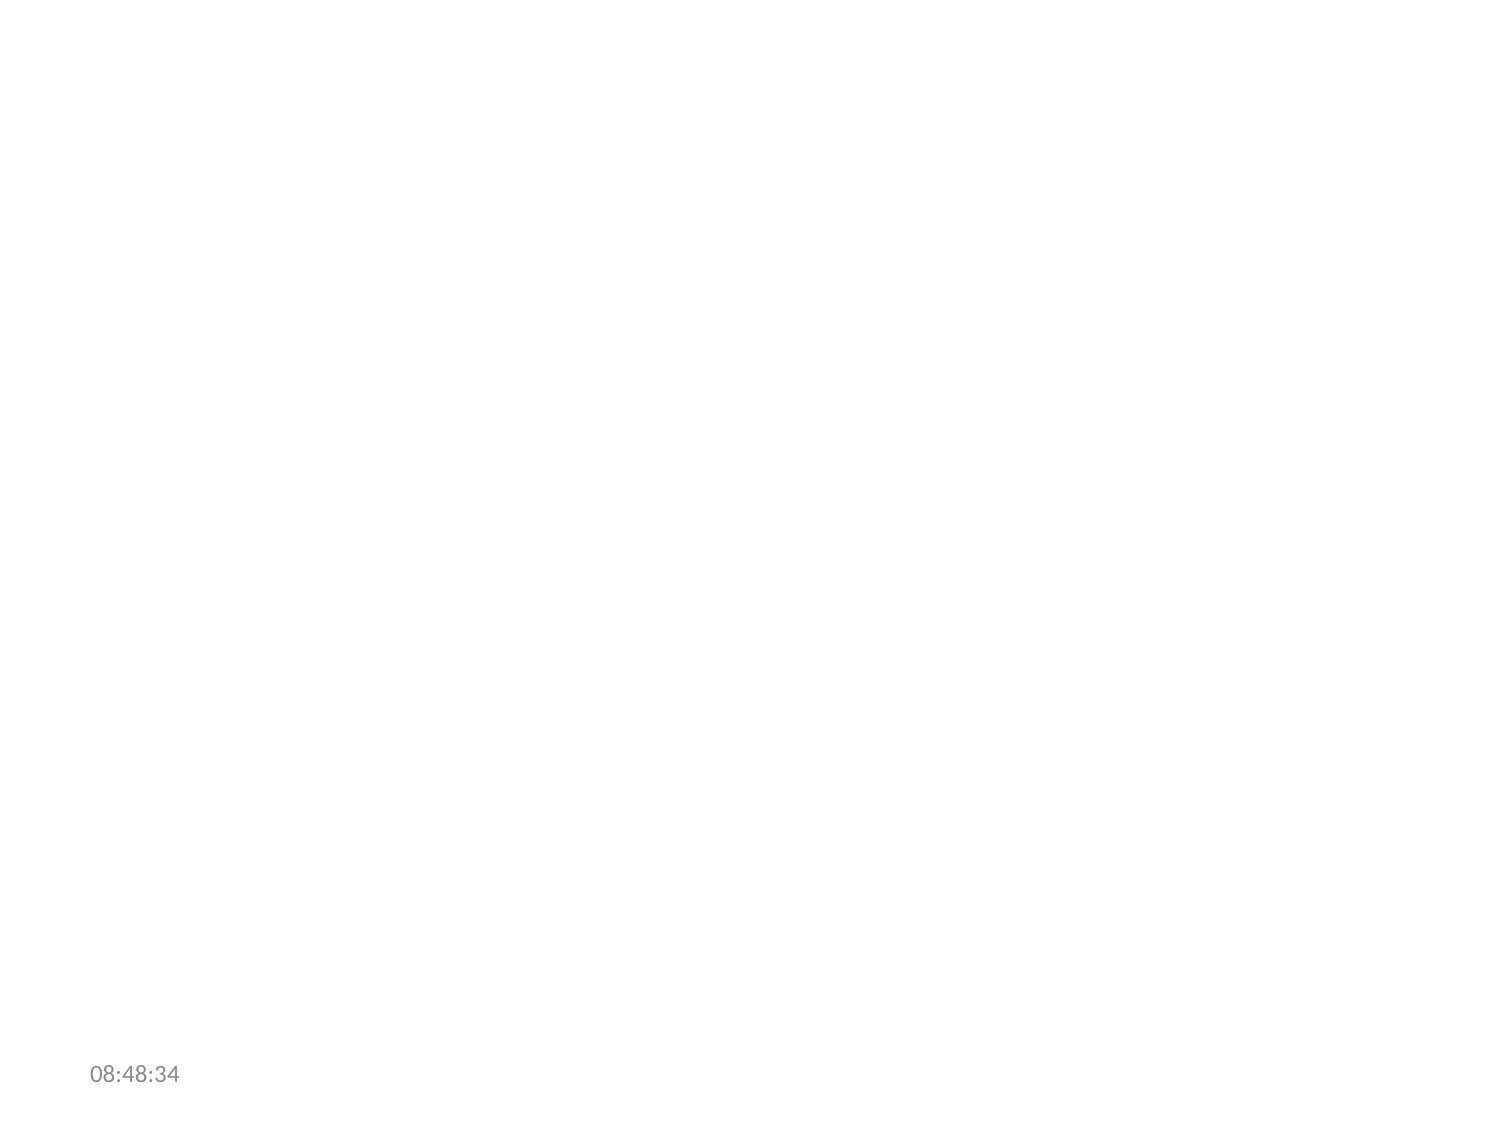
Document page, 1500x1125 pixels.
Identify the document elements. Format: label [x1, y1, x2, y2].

slide_number [75, 1042, 425, 1103]
